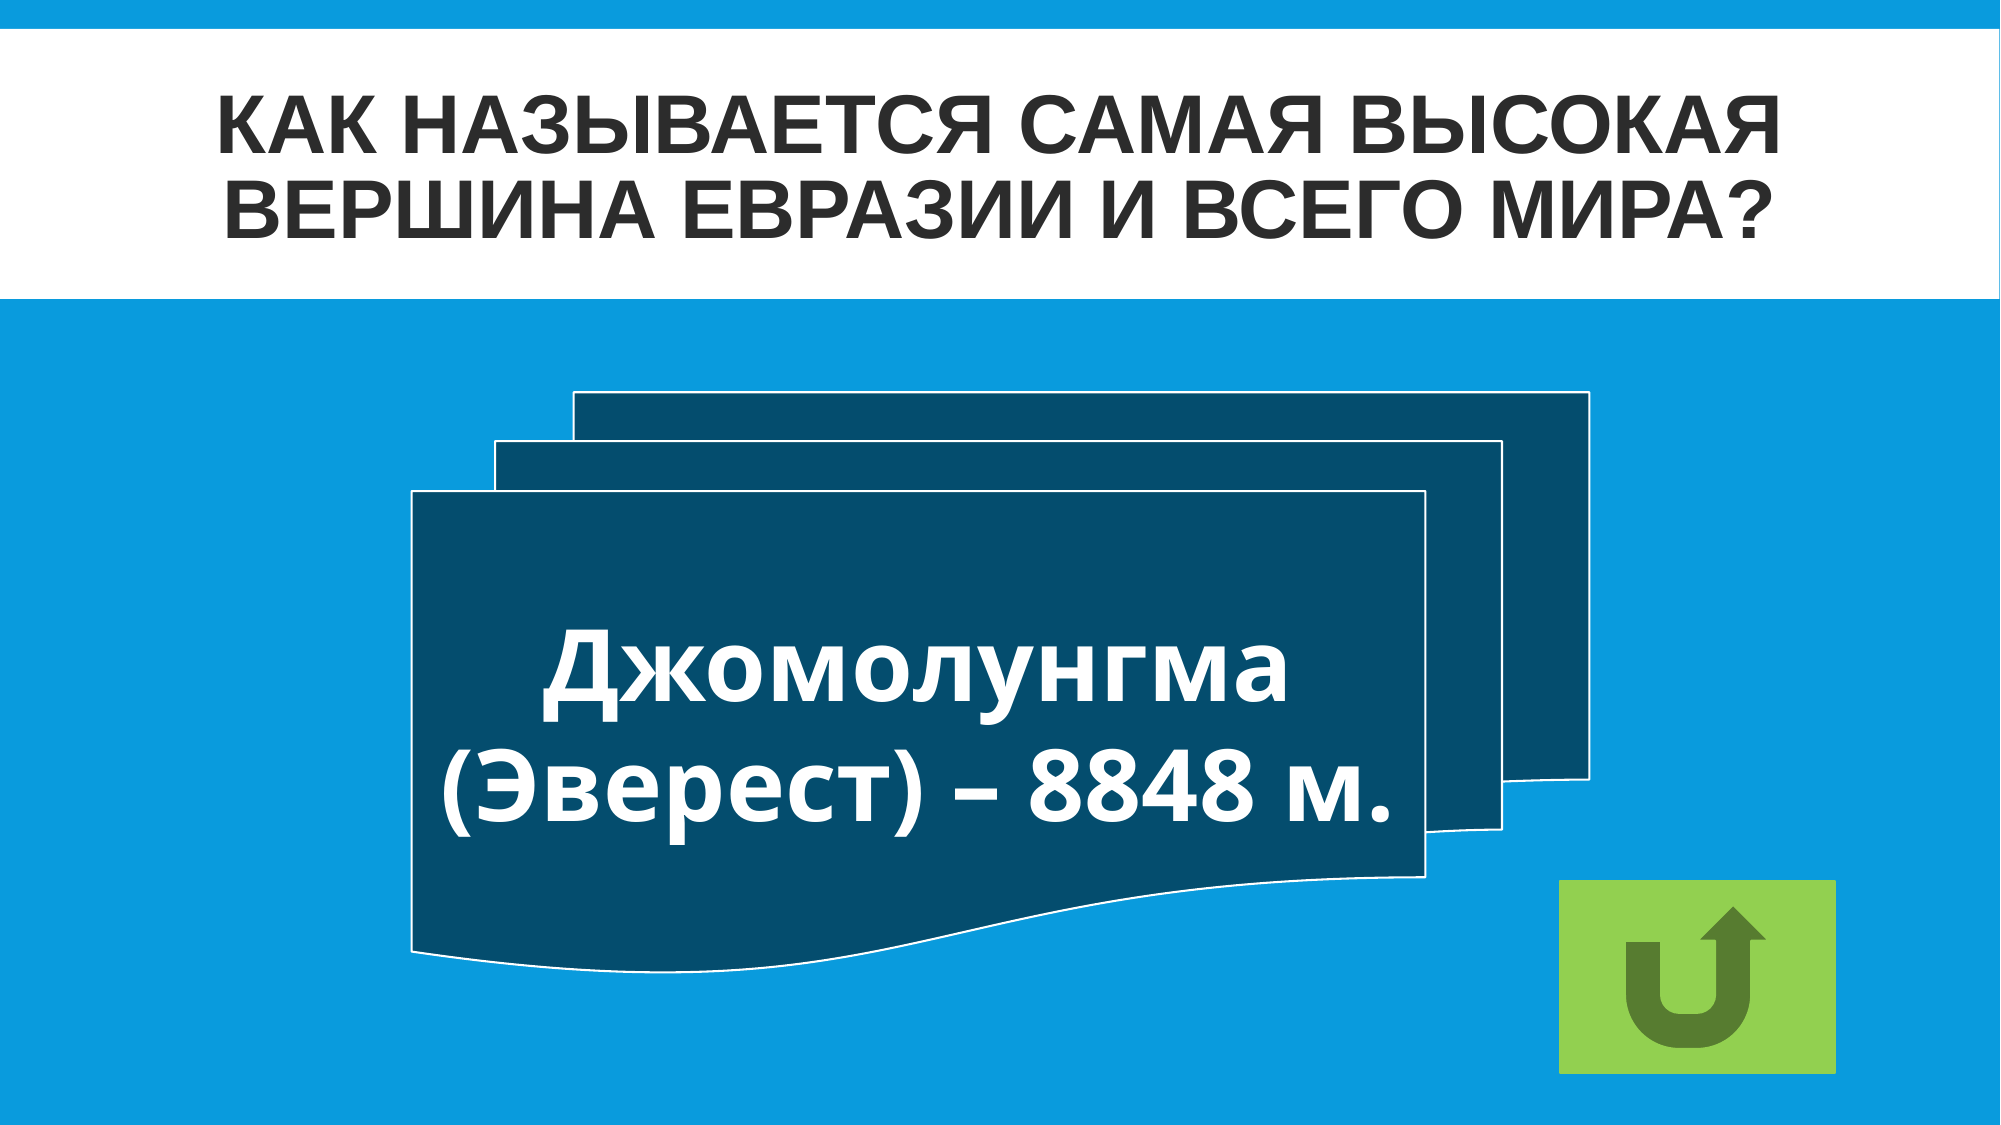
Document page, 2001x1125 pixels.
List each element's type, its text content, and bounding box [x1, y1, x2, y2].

text_box [1559, 880, 1836, 1074]
title Как называется самая высокая вершина Евразии и всего мира? [197, 46, 1803, 295]
text_box Джомолунгма (Эверест) – 8848 м. [410, 391, 1591, 974]
